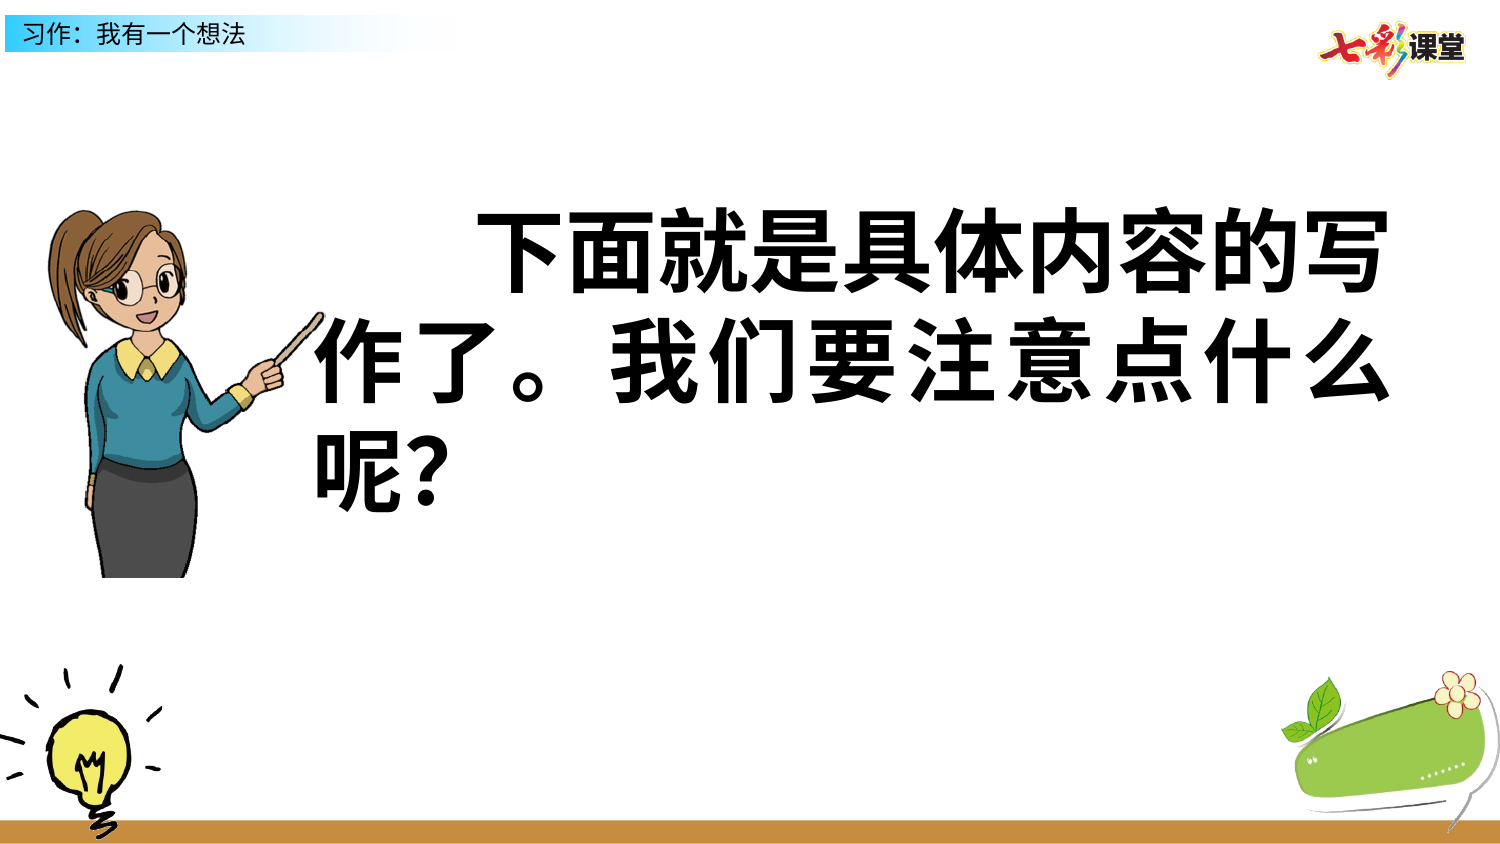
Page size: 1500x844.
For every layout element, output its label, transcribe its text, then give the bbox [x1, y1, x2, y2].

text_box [335, 222, 1375, 500]
picture [1277, 671, 1500, 833]
picture [46, 208, 326, 579]
picture [0, 653, 178, 844]
picture [1316, 20, 1468, 80]
text_box 下面就是具体内容的写作了。我们要注意点什么呢？ [339, 226, 1371, 496]
